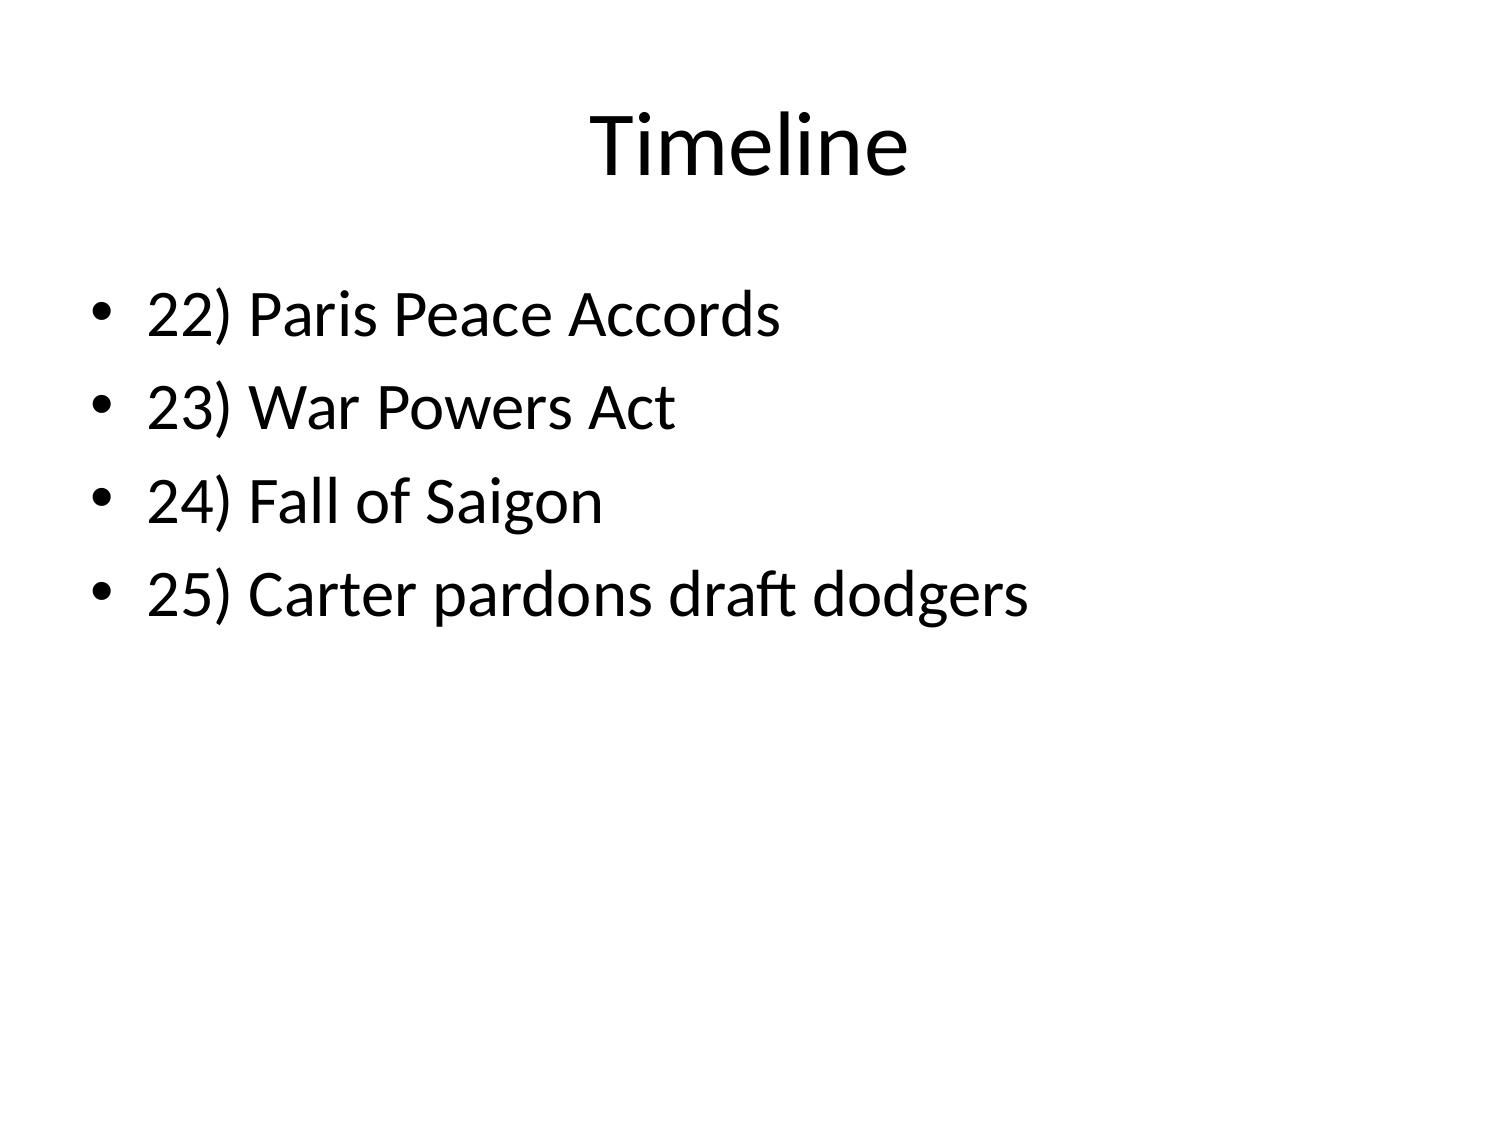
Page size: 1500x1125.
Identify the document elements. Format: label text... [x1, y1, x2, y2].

list 22) Paris Peace Accords 23) War Powers Act 24) Fall of Saigon 25) Carter pardons draft dodgers [75, 262, 1425, 1005]
title Timeline [75, 45, 1425, 233]
